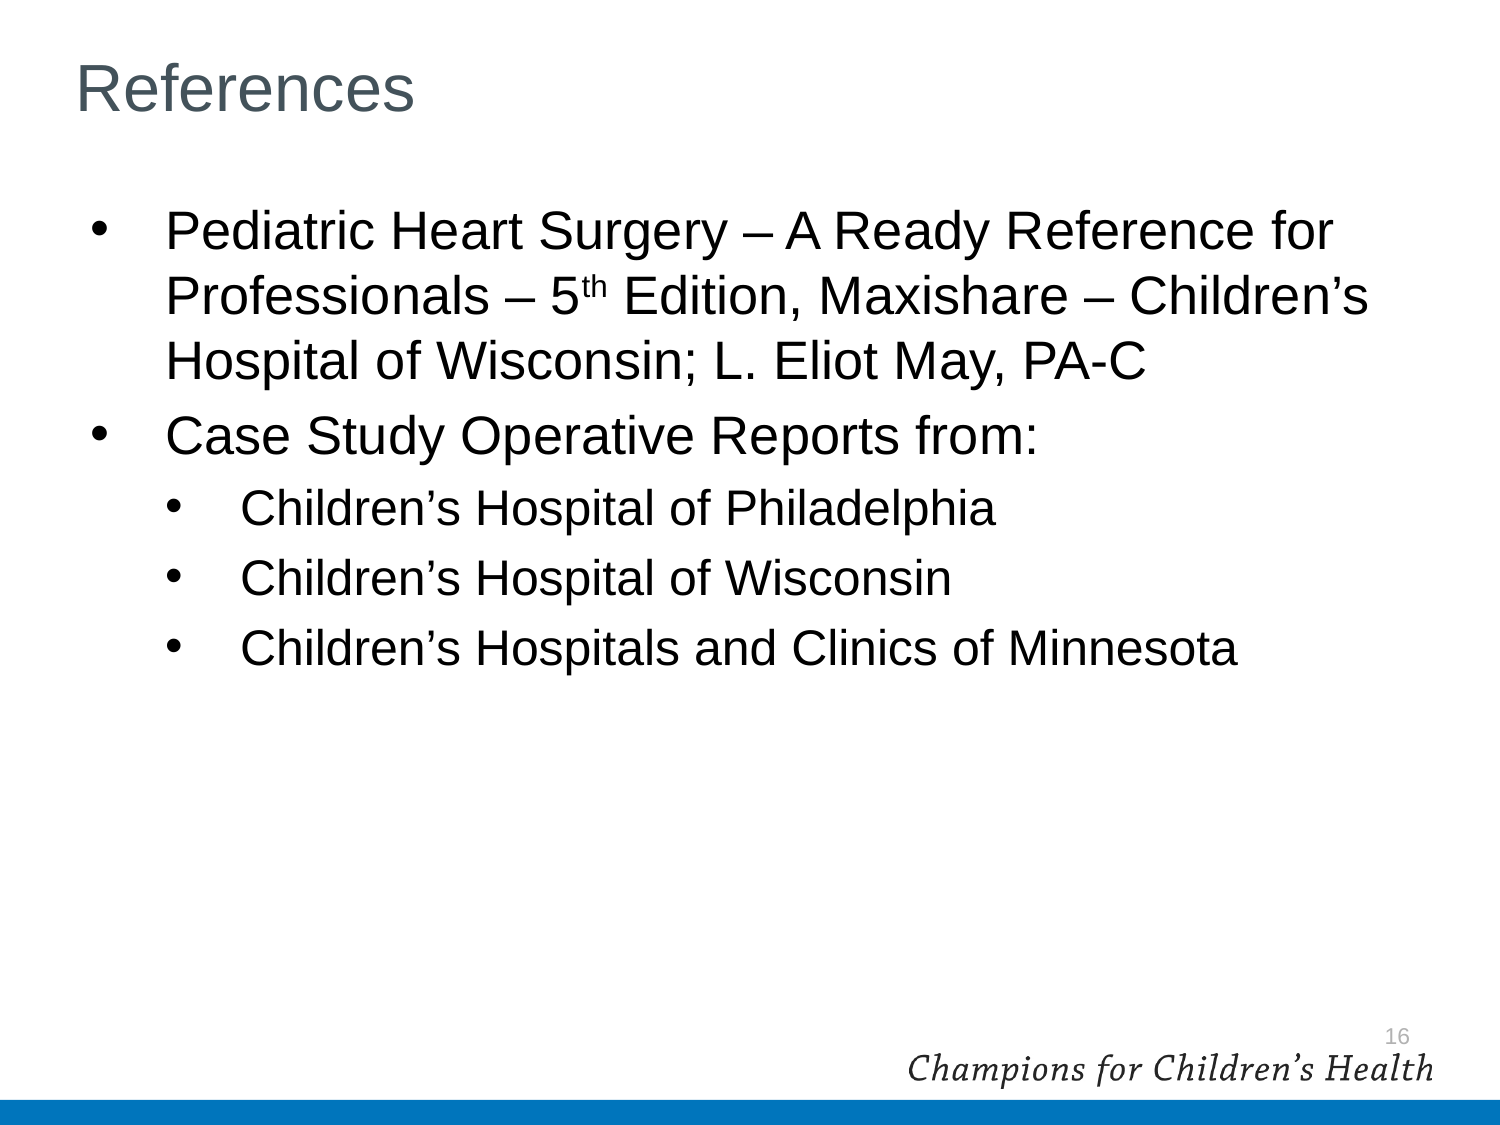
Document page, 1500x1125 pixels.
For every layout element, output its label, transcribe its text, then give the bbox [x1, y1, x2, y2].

picture [909, 1053, 1432, 1089]
list Pediatric Heart Surgery – A Ready Reference for Professionals – 5th Edition, Maxishare – Children’s Hospital of Wisconsin; L. Eliot May, PA-C Case Study Operative Reports from: Children’s Hospital of Philadelphia Children’s Hospital of Wisconsin Children’s Hospitals and Clinics of Minnesota [74, 187, 1426, 1001]
title References [74, 44, 1426, 138]
slide_number 16 [1074, 1005, 1425, 1066]
